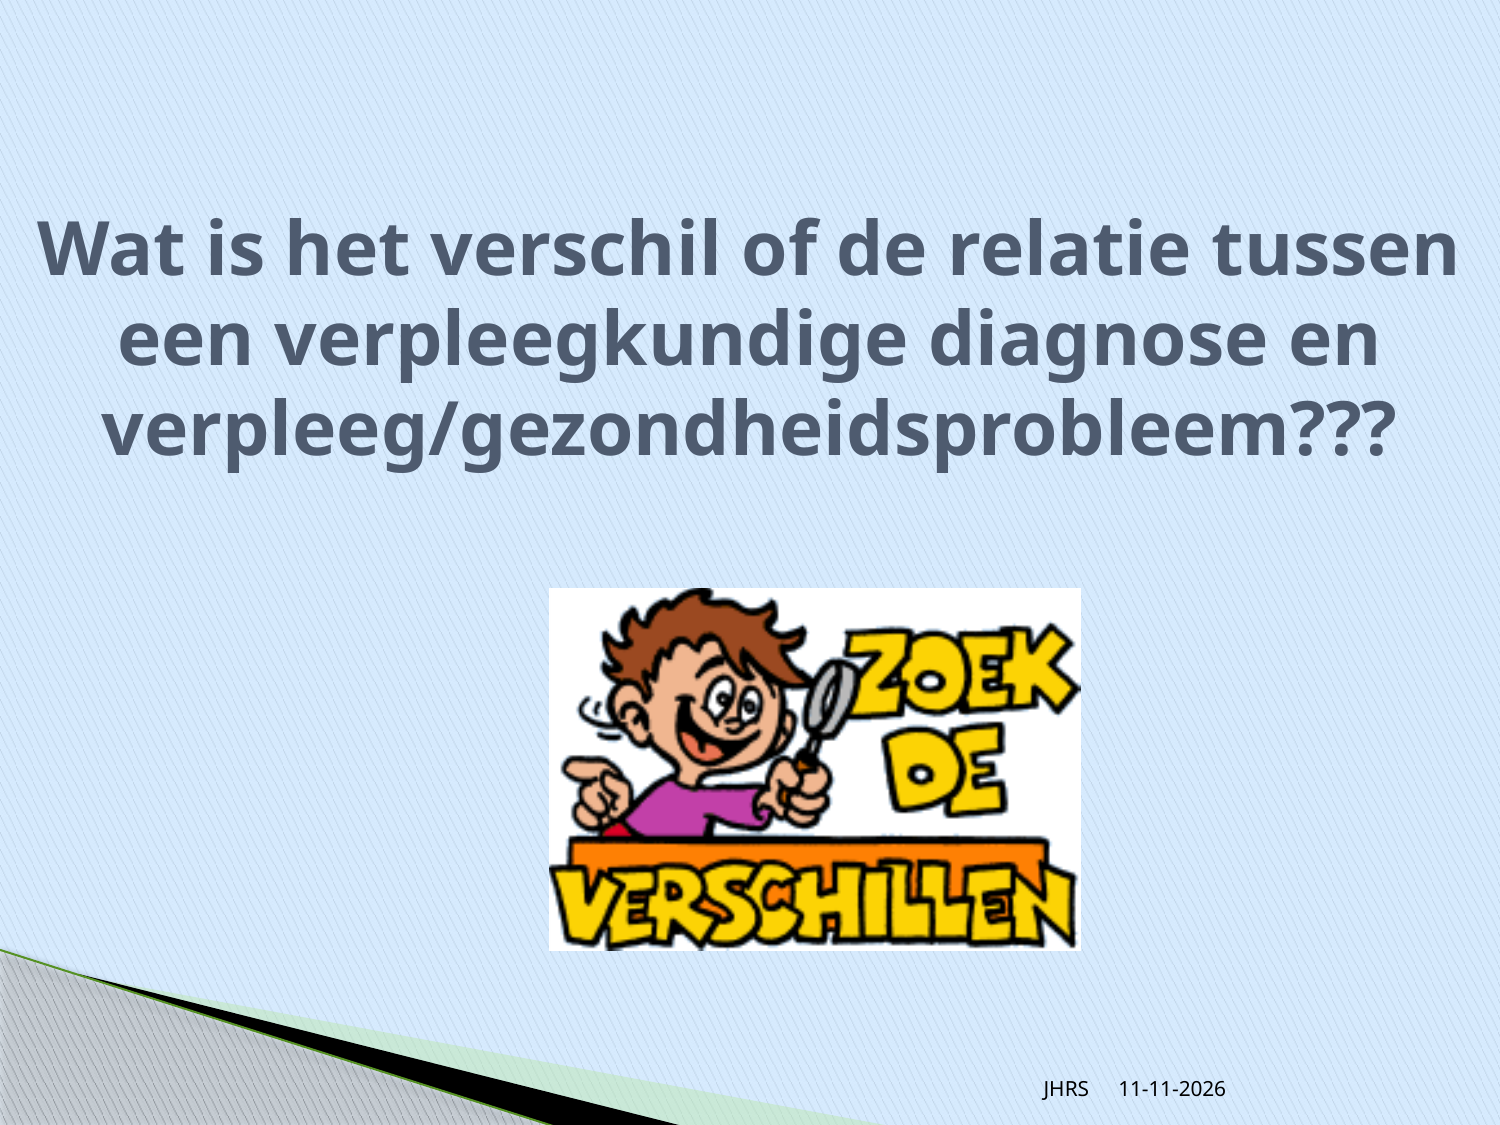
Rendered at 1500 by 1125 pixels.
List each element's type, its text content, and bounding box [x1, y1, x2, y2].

picture [548, 588, 1081, 951]
title Wat is het verschil of de relatie tussen een verpleegkundige diagnose en verpleeg/gezondheidsprobleem??? [0, 45, 1500, 716]
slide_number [1105, 1051, 1419, 1112]
footer JHRS [718, 1051, 1105, 1112]
